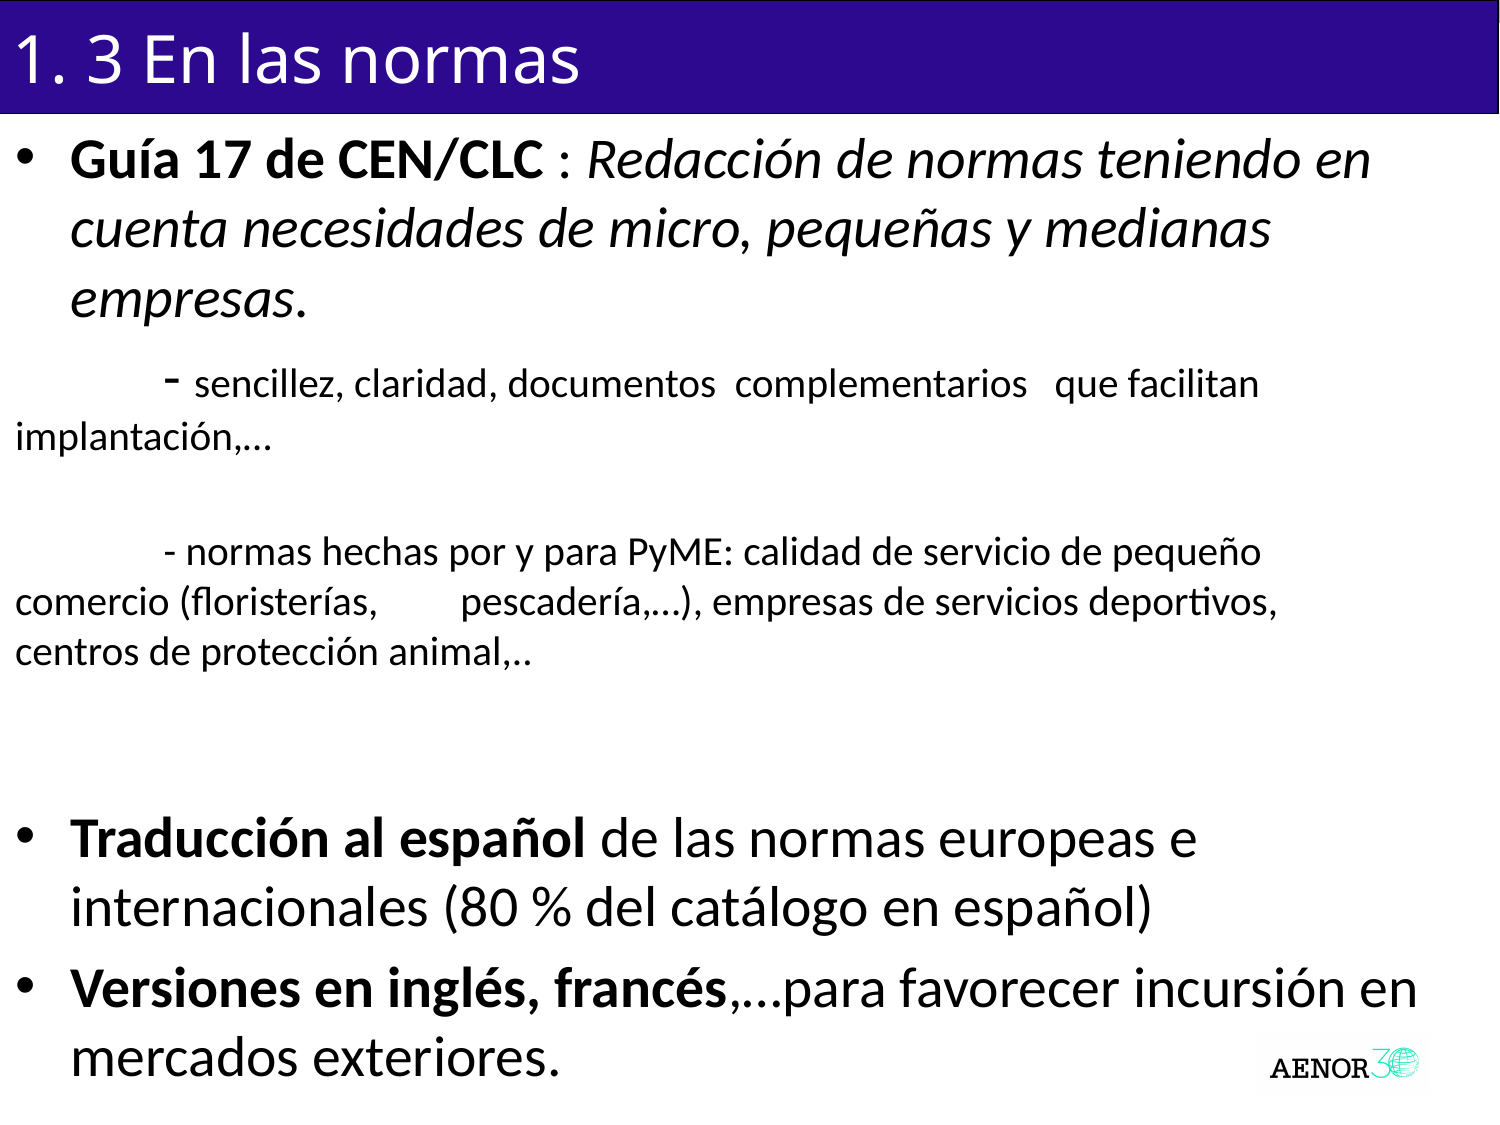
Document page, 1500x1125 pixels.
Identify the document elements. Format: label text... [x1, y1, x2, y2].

text_box 1. 3 En las normas [0, 0, 1498, 114]
list Guía 17 de CEN/CLC : Redacción de normas teniendo en cuenta necesidades de micro, pequeñas y medianas empresas. - sencillez, claridad, documentos complementarios que facilitan implantación,… - normas hechas por y para PyME: calidad de servicio de pequeño comercio (floristerías, pescadería,…), empresas de servicios deportivos, centros de protección animal,.. Traducción al español de las normas europeas e internacionales (80 % del catálogo en español) Versiones en inglés, francés,…para favorecer incursión en mercados exteriores. [0, 114, 1483, 1106]
